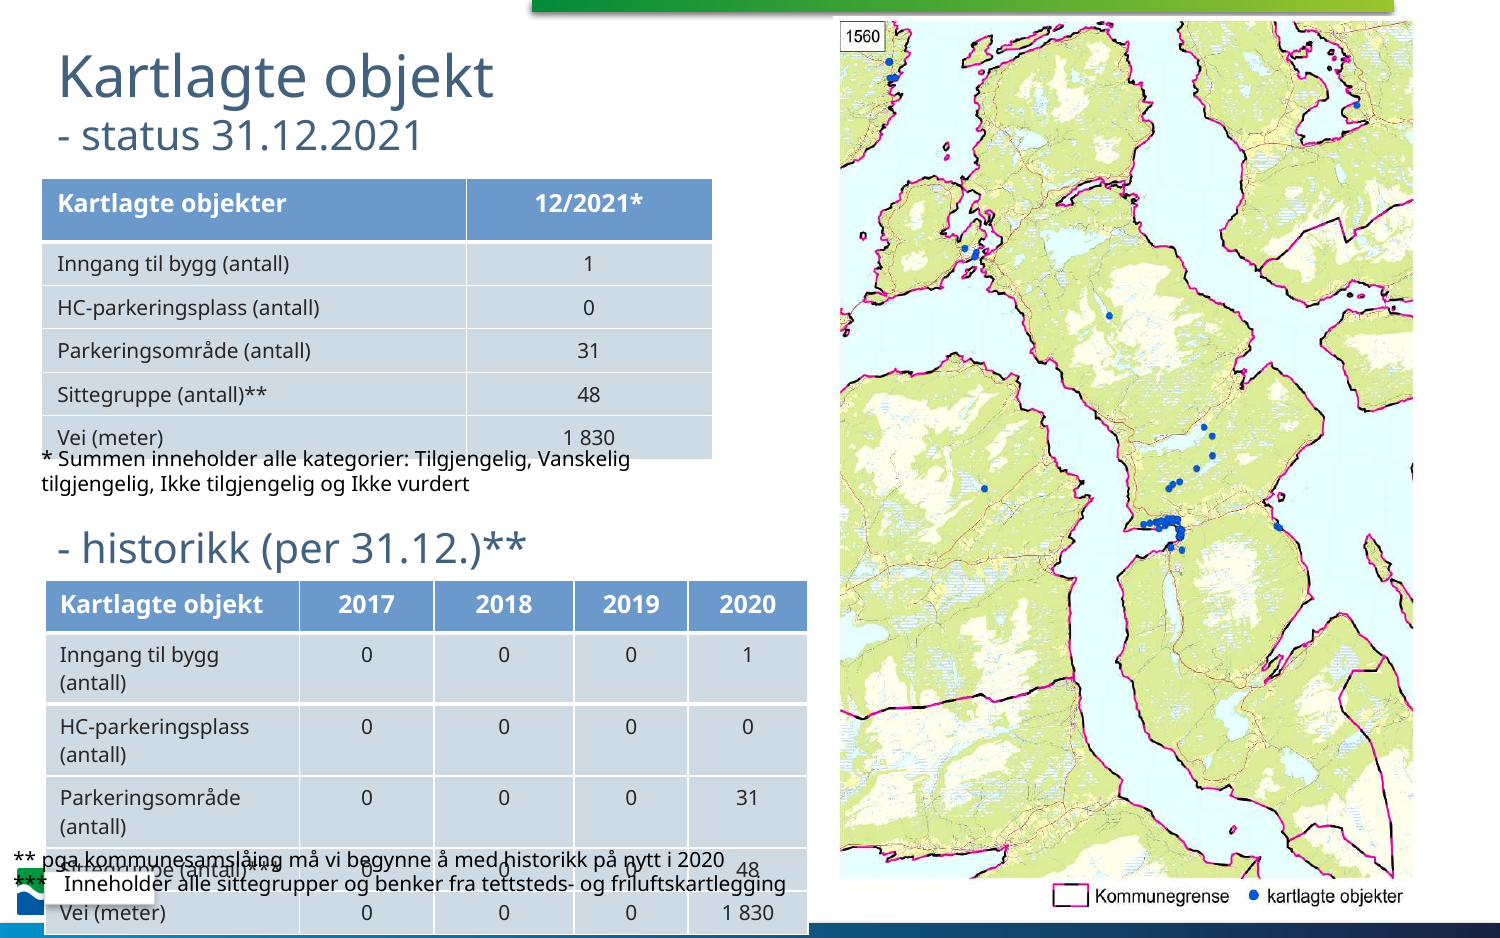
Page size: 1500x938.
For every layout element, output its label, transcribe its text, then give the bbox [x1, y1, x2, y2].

table_header 2019 [575, 581, 687, 631]
table_header 12/2021* [467, 179, 712, 240]
table_cell 0 [689, 706, 807, 775]
table_cell 31 [689, 777, 807, 847]
text_box - historikk (per 31.12.)** [42, 496, 828, 580]
table_cell Inngang til bygg (antall) [46, 635, 299, 702]
table_cell 1 830 [689, 892, 807, 934]
table_header 2020 [689, 581, 807, 631]
table_cell Vei (meter) [42, 416, 466, 438]
table_header Kartlagte objekter [42, 179, 466, 240]
table_cell HC-parkeringsplass (antall) [42, 286, 466, 328]
table_cell Inngang til bygg (antall) [42, 244, 466, 285]
table_cell 0 [575, 777, 687, 838]
text_box * Summen inneholder alle kategorier: Tilgjengelig, Vanskelig tilgjengelig, Ikke tilgjengelig og Ikke vurdert [26, 438, 711, 504]
table_cell Parkeringsområde (antall) [46, 777, 299, 838]
table_cell 1 [467, 244, 712, 285]
table_cell Sittegruppe (antall)** [42, 373, 466, 415]
table_cell 0 [467, 286, 712, 328]
table_header 2017 [300, 581, 433, 631]
table_header Kartlagte objekt [46, 581, 299, 631]
text_box ** pga kommunesamslåing må vi begynne å med historikk på nytt i 2020 *** Inneholder alle sittegrupper og benker fra tettsteds- og friluftskartlegging [0, 838, 802, 904]
table_cell 31 [467, 329, 712, 372]
table_cell 48 [467, 373, 712, 415]
text_box Kartlagte objekt - status 31.12.2021 [42, 24, 828, 167]
table_cell 0 [575, 706, 687, 775]
table_cell 0 [435, 635, 573, 702]
picture [833, 16, 1419, 913]
table_cell 1 [689, 635, 807, 702]
table_cell 0 [300, 635, 433, 702]
table_cell 0 [300, 706, 433, 775]
table_cell 0 [575, 904, 687, 934]
table_cell Vei (meter) [46, 904, 299, 934]
table_cell Parkeringsområde (antall) [42, 329, 466, 372]
table_cell 0 [435, 777, 573, 838]
table_cell 0 [435, 904, 573, 934]
table_cell 1 830 [467, 416, 712, 459]
table_cell 48 [802, 849, 807, 890]
table_cell 0 [435, 706, 573, 775]
table_cell 0 [575, 635, 687, 702]
table_cell 0 [300, 777, 433, 838]
table_cell HC-parkeringsplass (antall) [46, 706, 299, 775]
table_header 2018 [435, 581, 573, 631]
table_cell 0 [300, 904, 433, 934]
